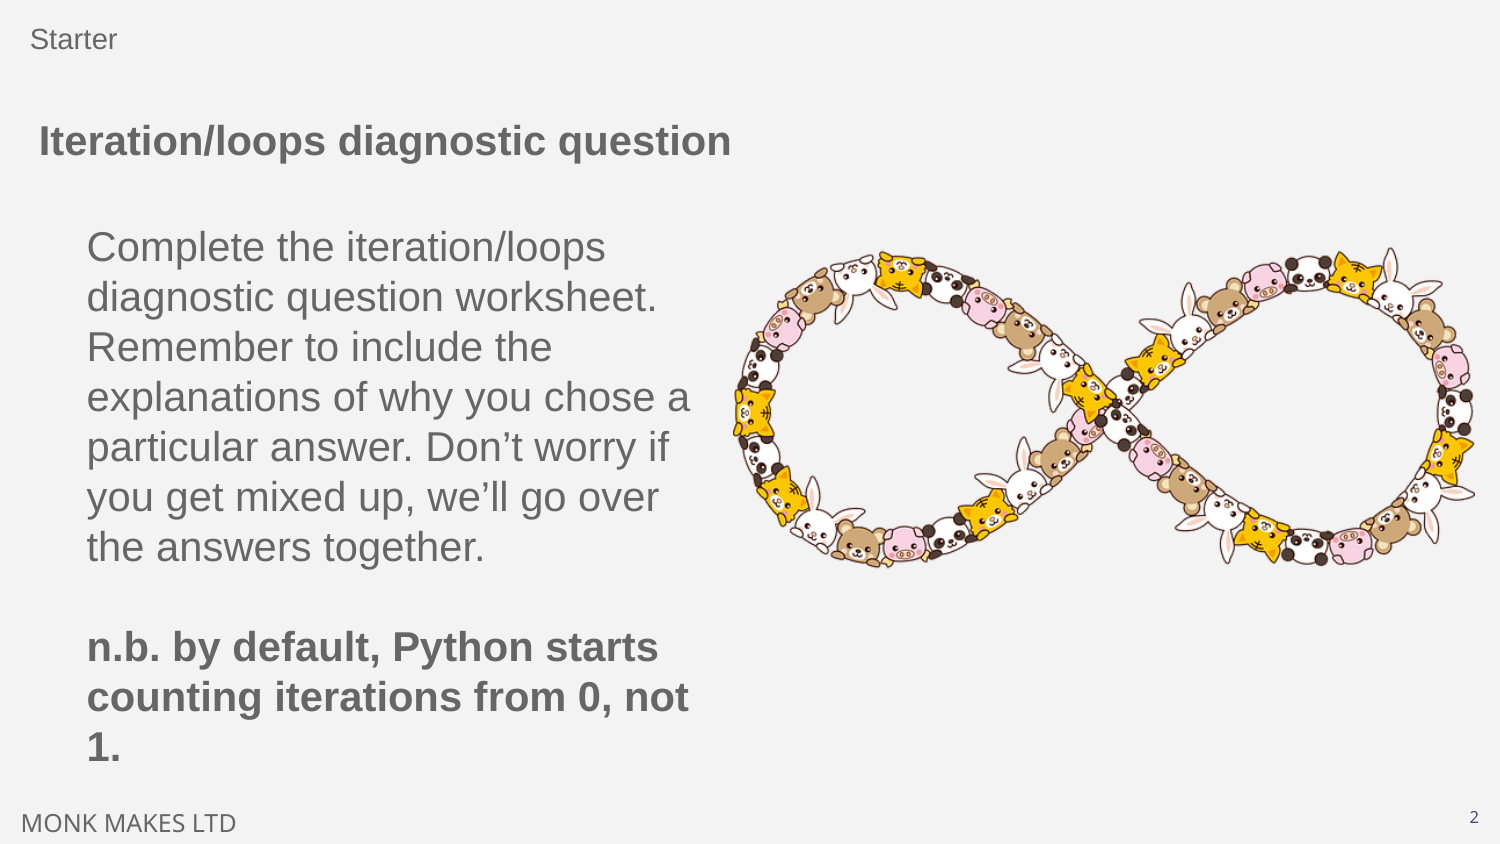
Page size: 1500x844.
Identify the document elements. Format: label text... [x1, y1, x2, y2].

slide_number ‹#› [1448, 792, 1500, 844]
subtitle Starter [14, 0, 1500, 52]
title Iteration/loops diagnostic question [23, 81, 1422, 198]
text_box Complete the iteration/loops diagnostic question worksheet. Remember to include the explanations of why you chose a particular answer. Don’t worry if you get mixed up, we’ll go over the answers together. n.b. by default, Python starts counting iterations from 0, not 1. [71, 204, 709, 785]
picture [732, 221, 1476, 594]
